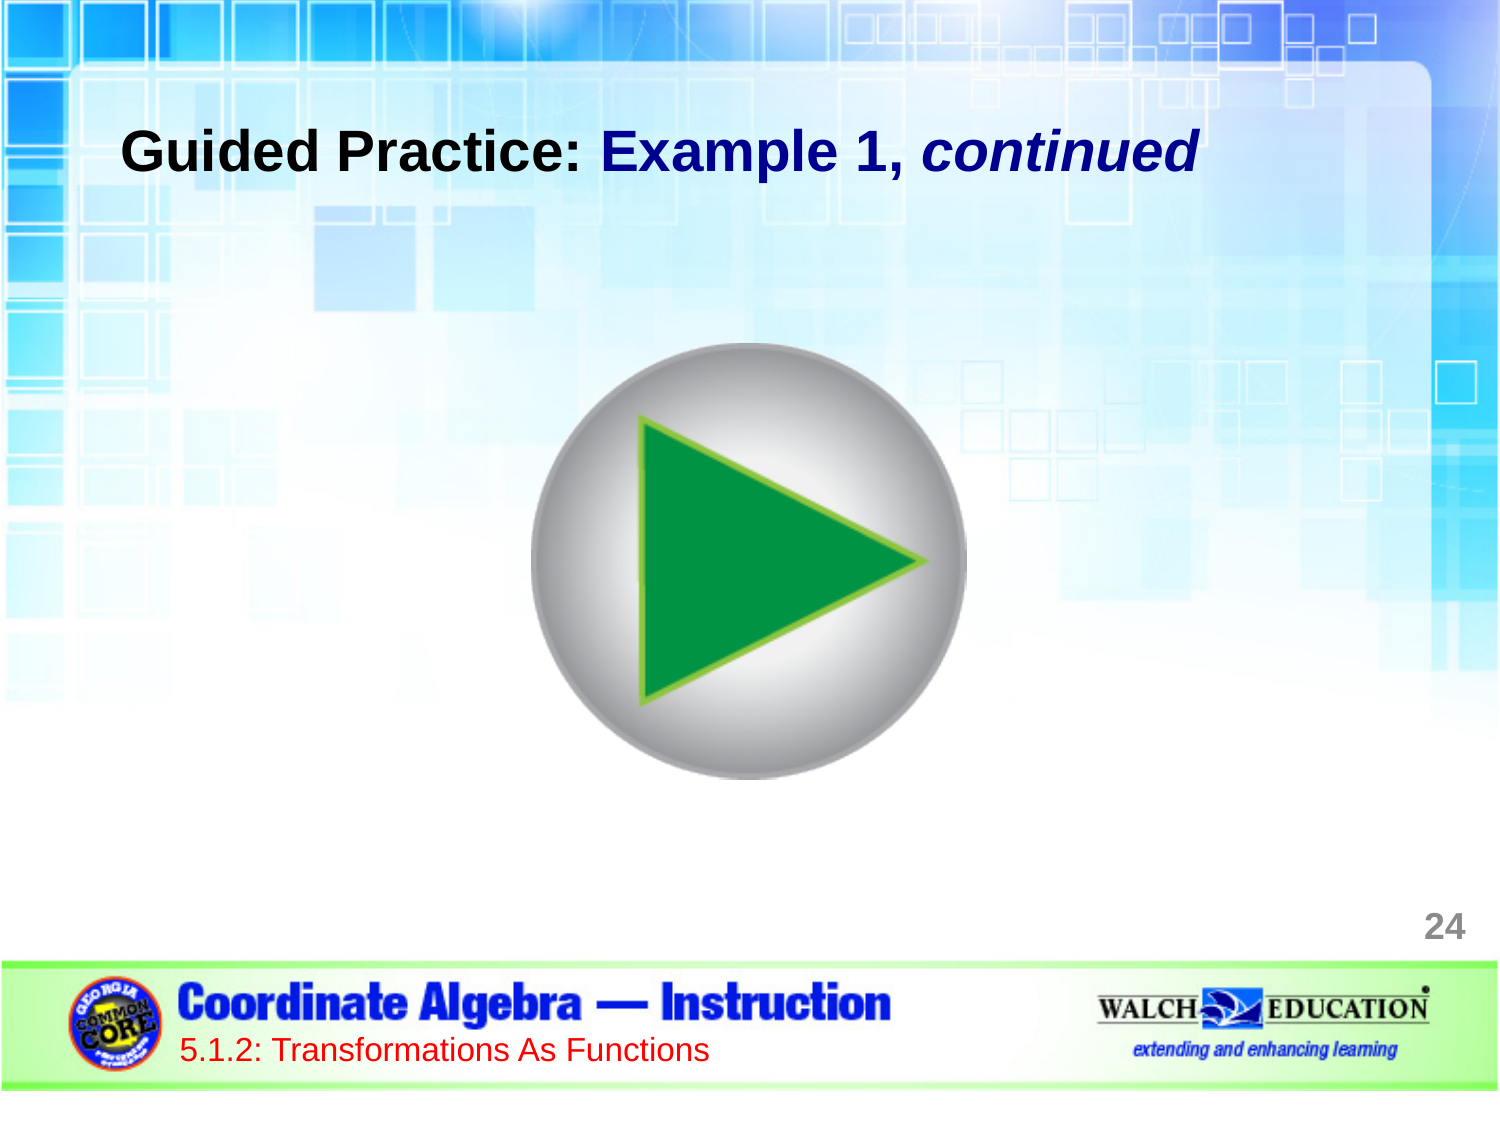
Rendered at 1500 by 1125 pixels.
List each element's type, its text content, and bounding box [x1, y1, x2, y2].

list 5.1.2: Transformations As Functions [164, 1020, 1072, 1064]
picture [1, 0, 1500, 1091]
subtitle Guided Practice: Example 1, continued [105, 105, 1394, 925]
slide_number 24 [1361, 901, 1481, 949]
